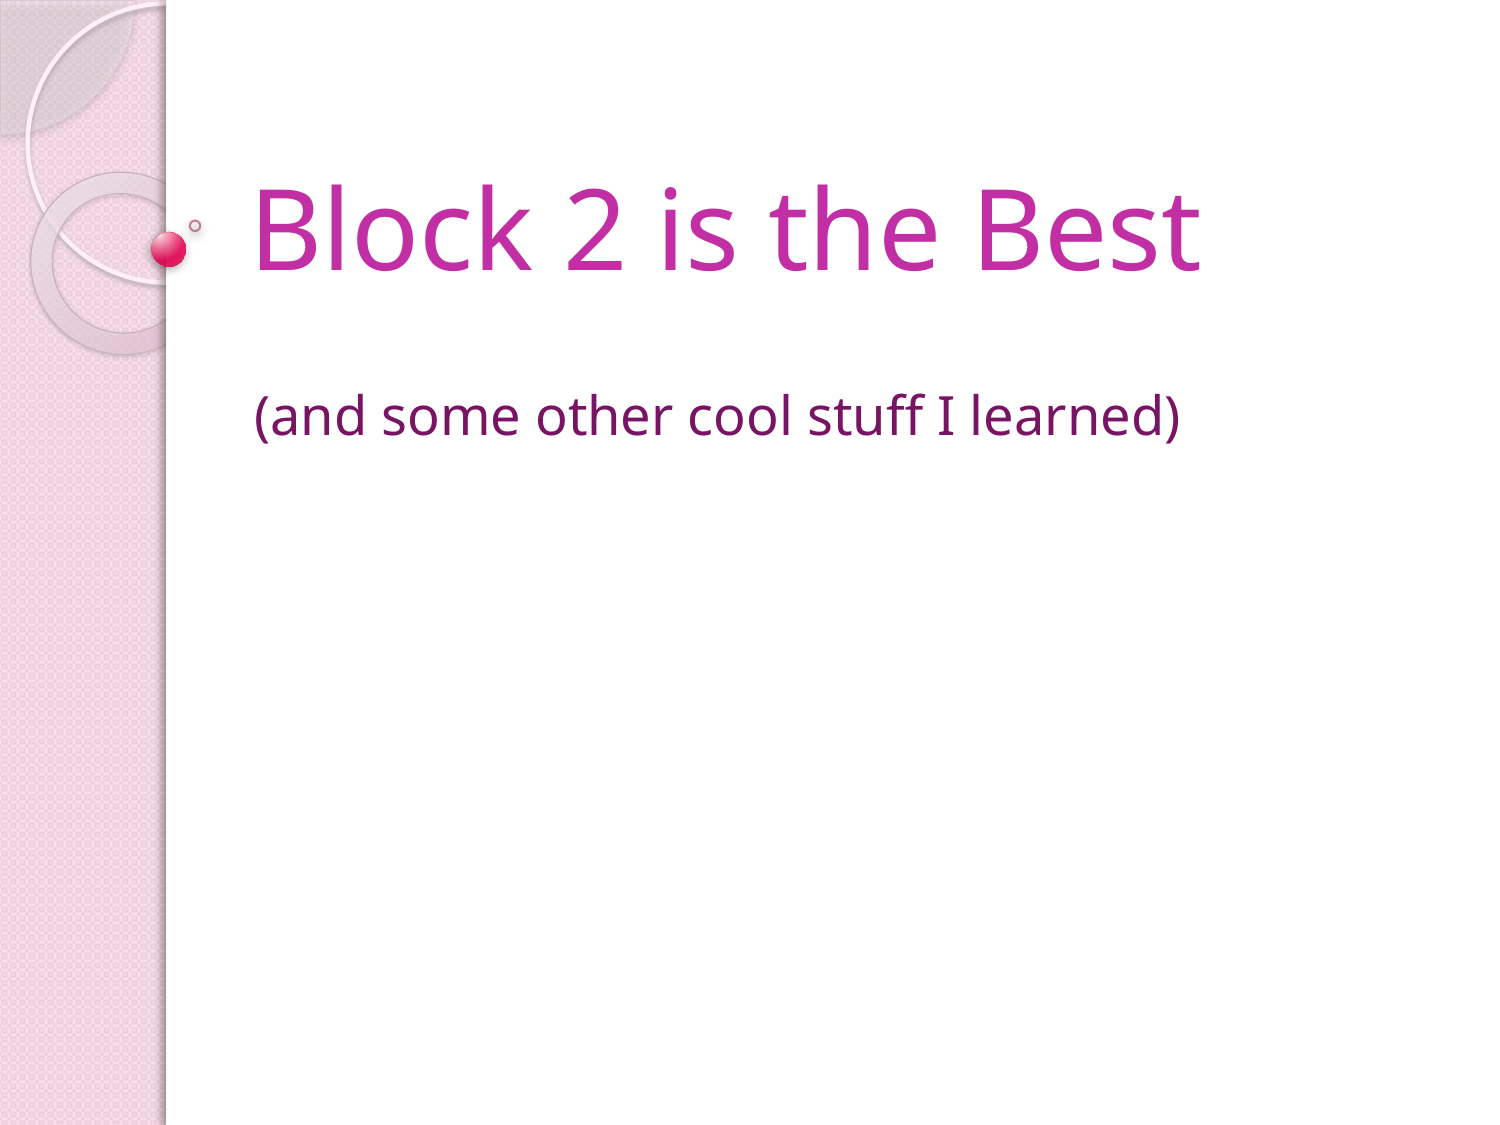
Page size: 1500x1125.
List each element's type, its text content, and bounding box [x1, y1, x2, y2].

subtitle (and some other cool stuff I learned) [234, 303, 1450, 591]
title Block 2 is the Best [234, 59, 1450, 301]
